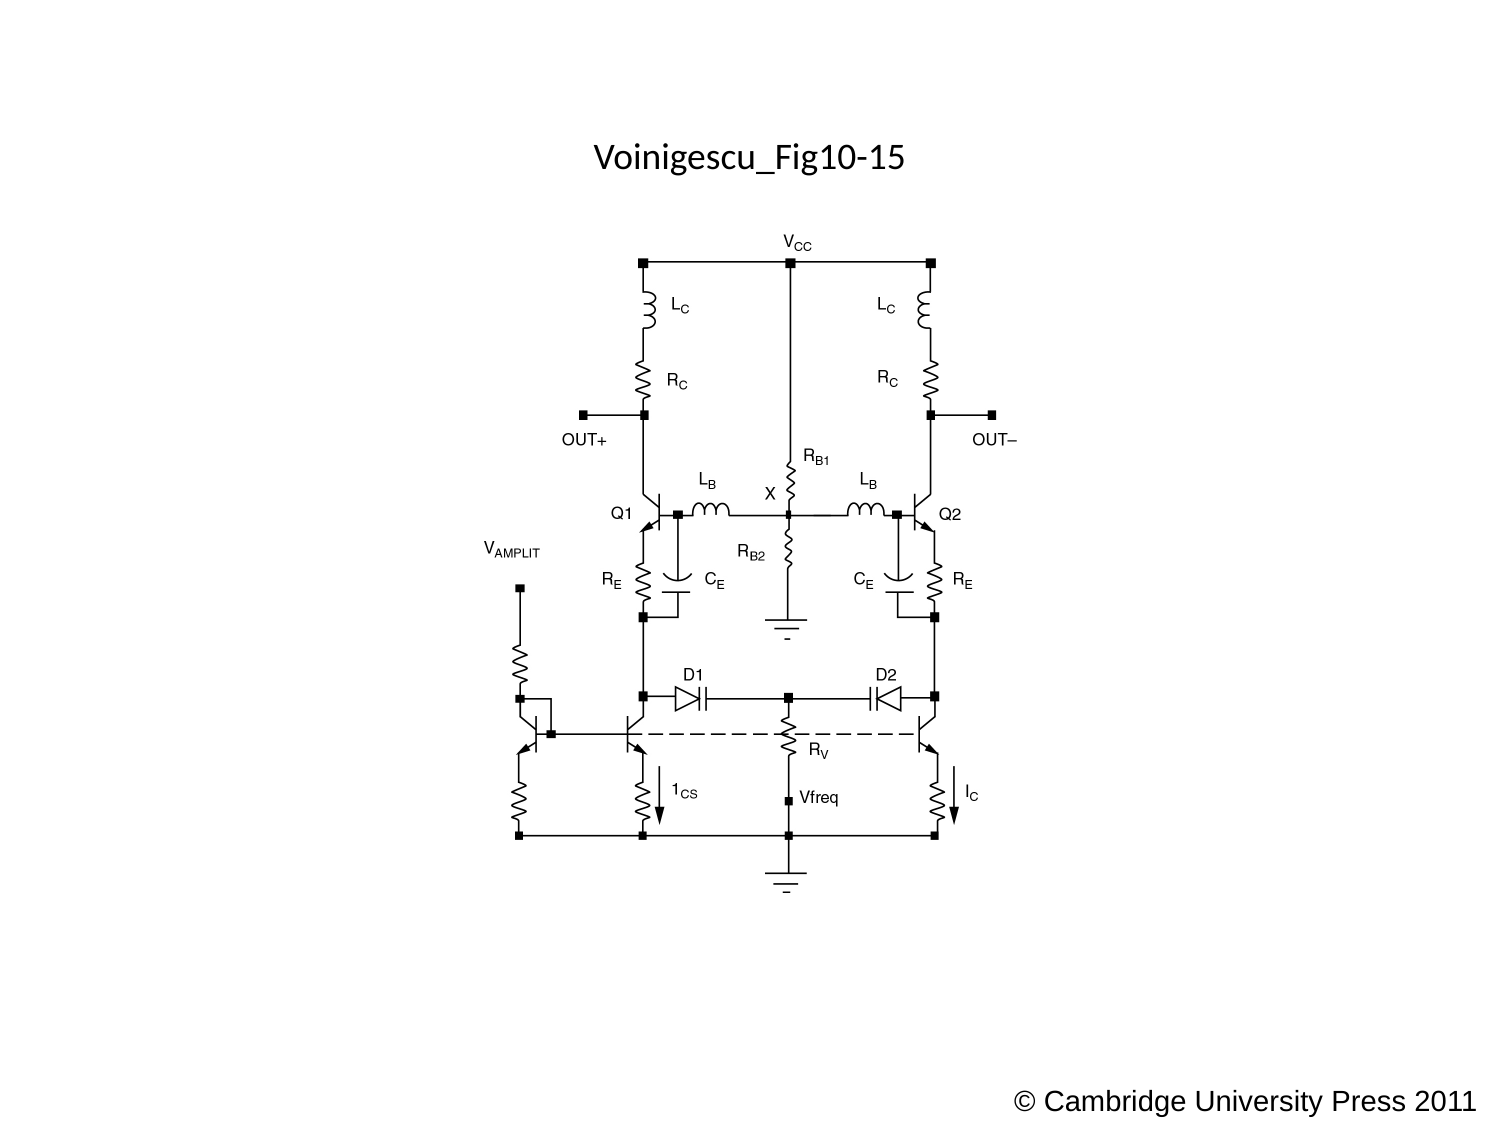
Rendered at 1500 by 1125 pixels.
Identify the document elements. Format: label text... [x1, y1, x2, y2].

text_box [483, 124, 1017, 894]
text_box © Cambridge University Press 2011 [907, 1074, 1493, 1125]
